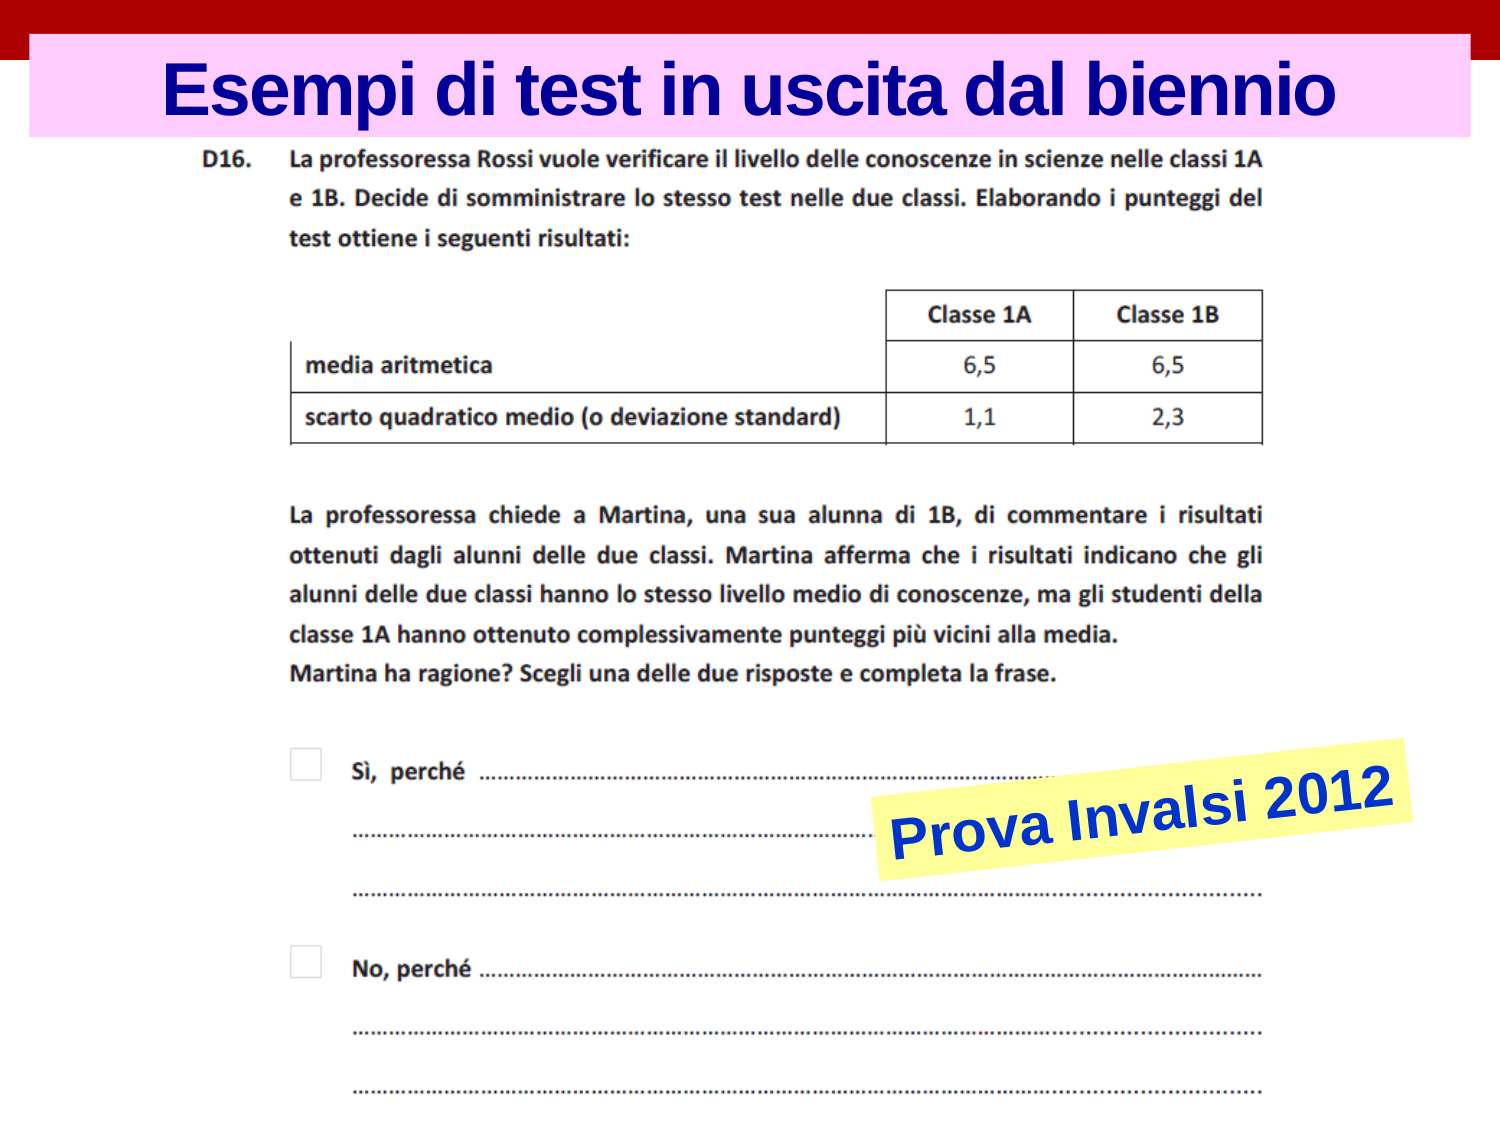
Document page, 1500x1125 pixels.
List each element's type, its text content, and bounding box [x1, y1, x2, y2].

text_box Prova Invalsi 2012 [1289, 737, 1414, 836]
picture [188, 136, 1282, 1111]
title Esempi di test in uscita dal biennio [29, 33, 1471, 138]
